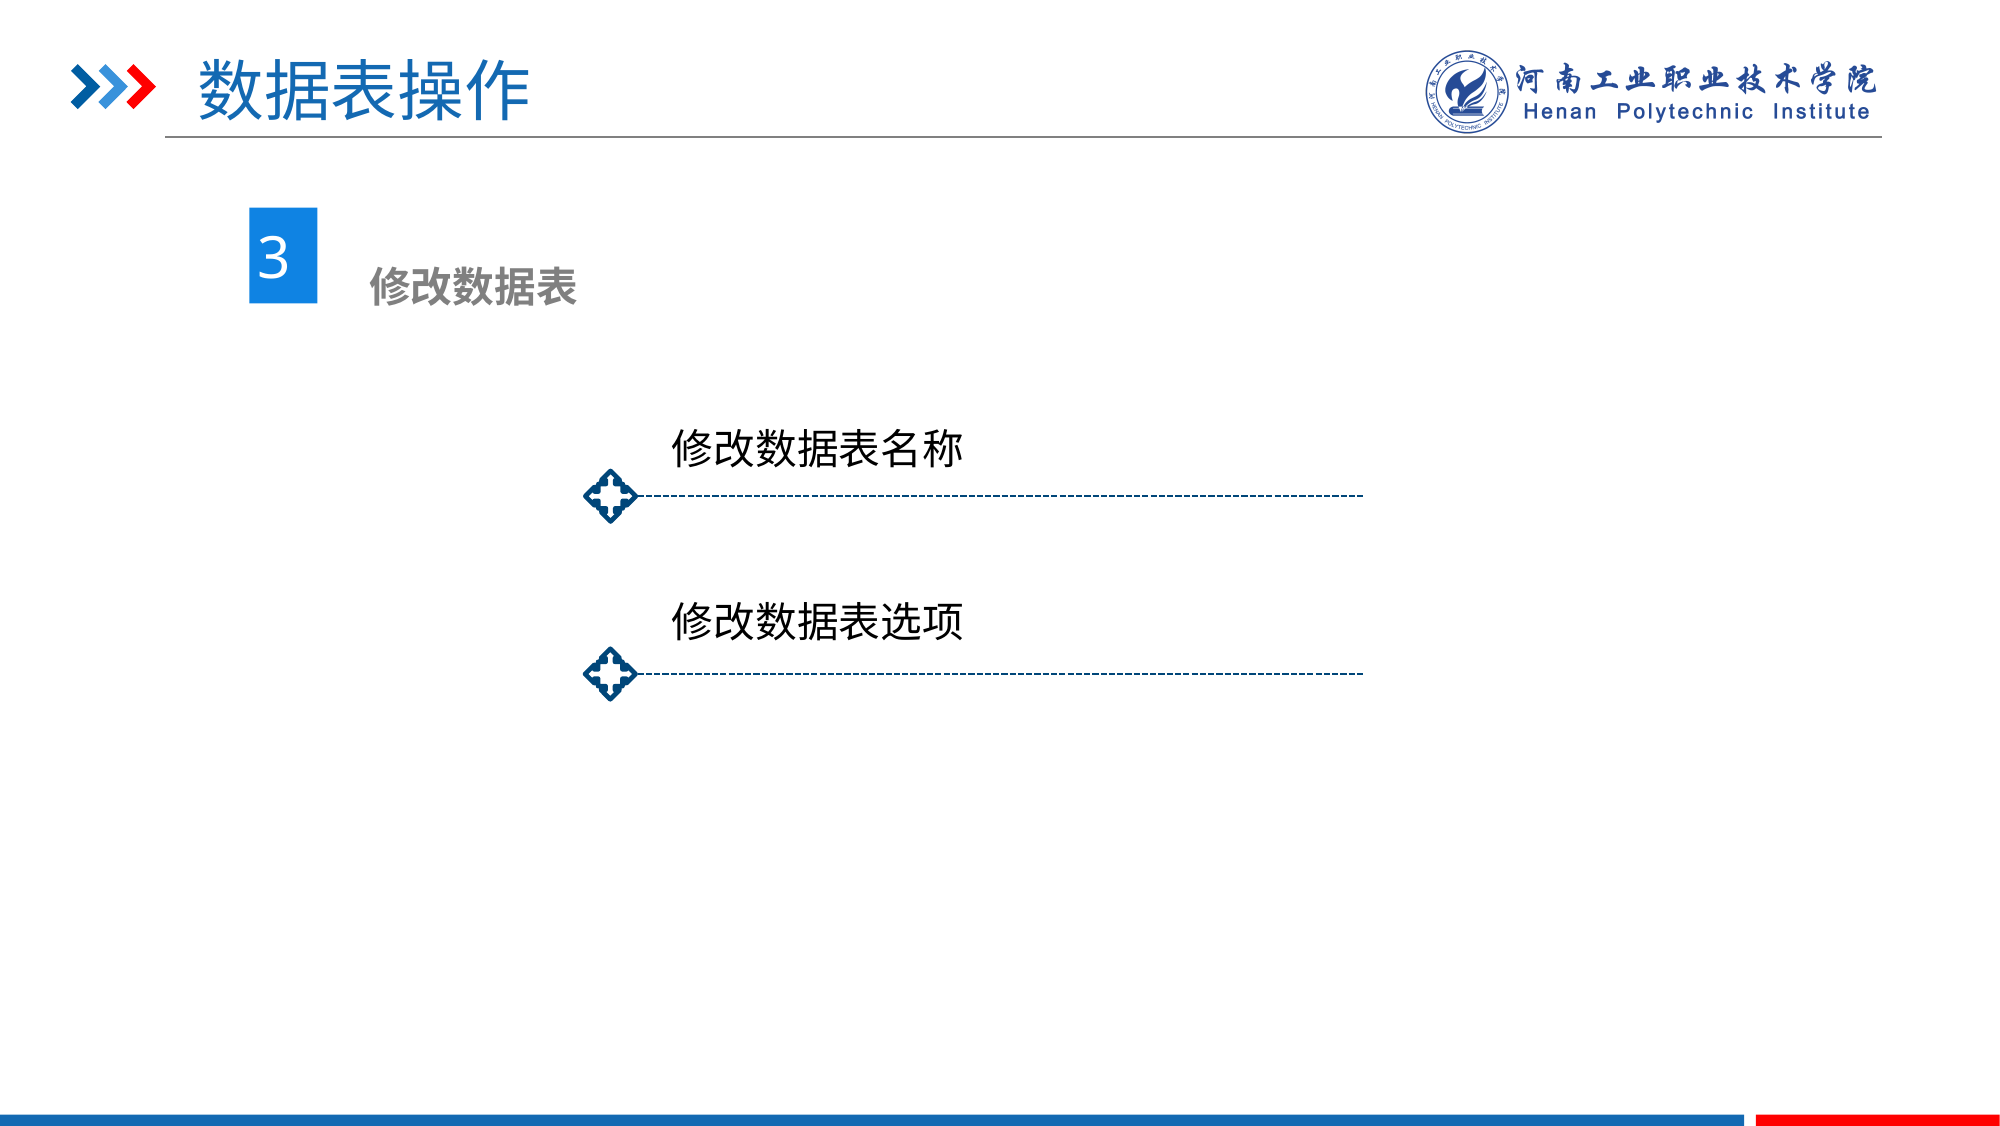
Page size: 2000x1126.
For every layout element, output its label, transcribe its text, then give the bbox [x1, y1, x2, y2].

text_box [249, 207, 318, 304]
picture [1407, 46, 1882, 140]
text_box 修改数据表 [319, 245, 1092, 380]
title 数据表操作 [177, 25, 952, 153]
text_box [584, 648, 1366, 700]
text_box 修改数据表名称 [657, 415, 979, 469]
text_box 修改数据表选项 [657, 588, 979, 647]
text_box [585, 470, 1366, 522]
